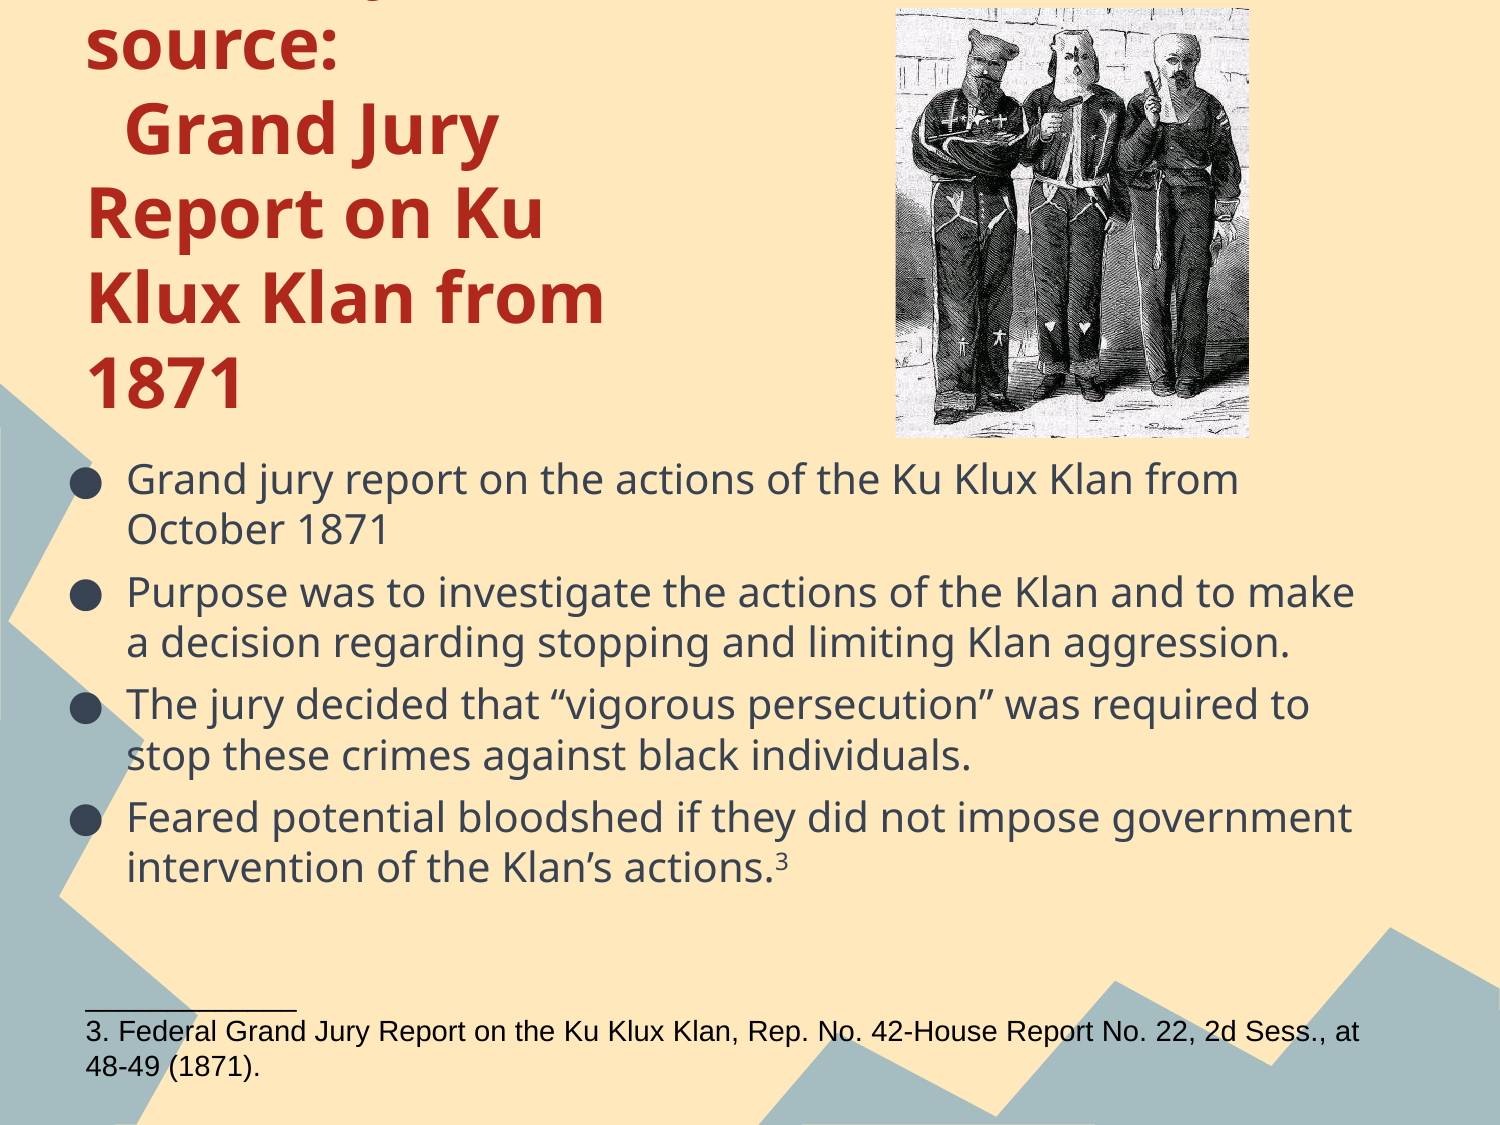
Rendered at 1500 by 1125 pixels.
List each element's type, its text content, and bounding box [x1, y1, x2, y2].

list Grand jury report on the actions of the Ku Klux Klan from October 1871 Purpose was to investigate the actions of the Klan and to make a decision regarding stopping and limiting Klan aggression. The jury decided that “vigorous persecution” was required to stop these crimes against black individuals. Feared potential bloodshed if they did not impose government intervention of the Klan’s actions.3 [35, 438, 1390, 957]
title Primary source: Grand Jury Report on Ku Klux Klan from 1871 [70, 8, 692, 438]
text_box _____________ 3. Federal Grand Jury Report on the Ku Klux Klan, Rep. No. 42-House Report No. 22, 2d Sess., at 48-49 (1871). [70, 962, 1388, 1045]
text_box [895, 8, 1249, 438]
